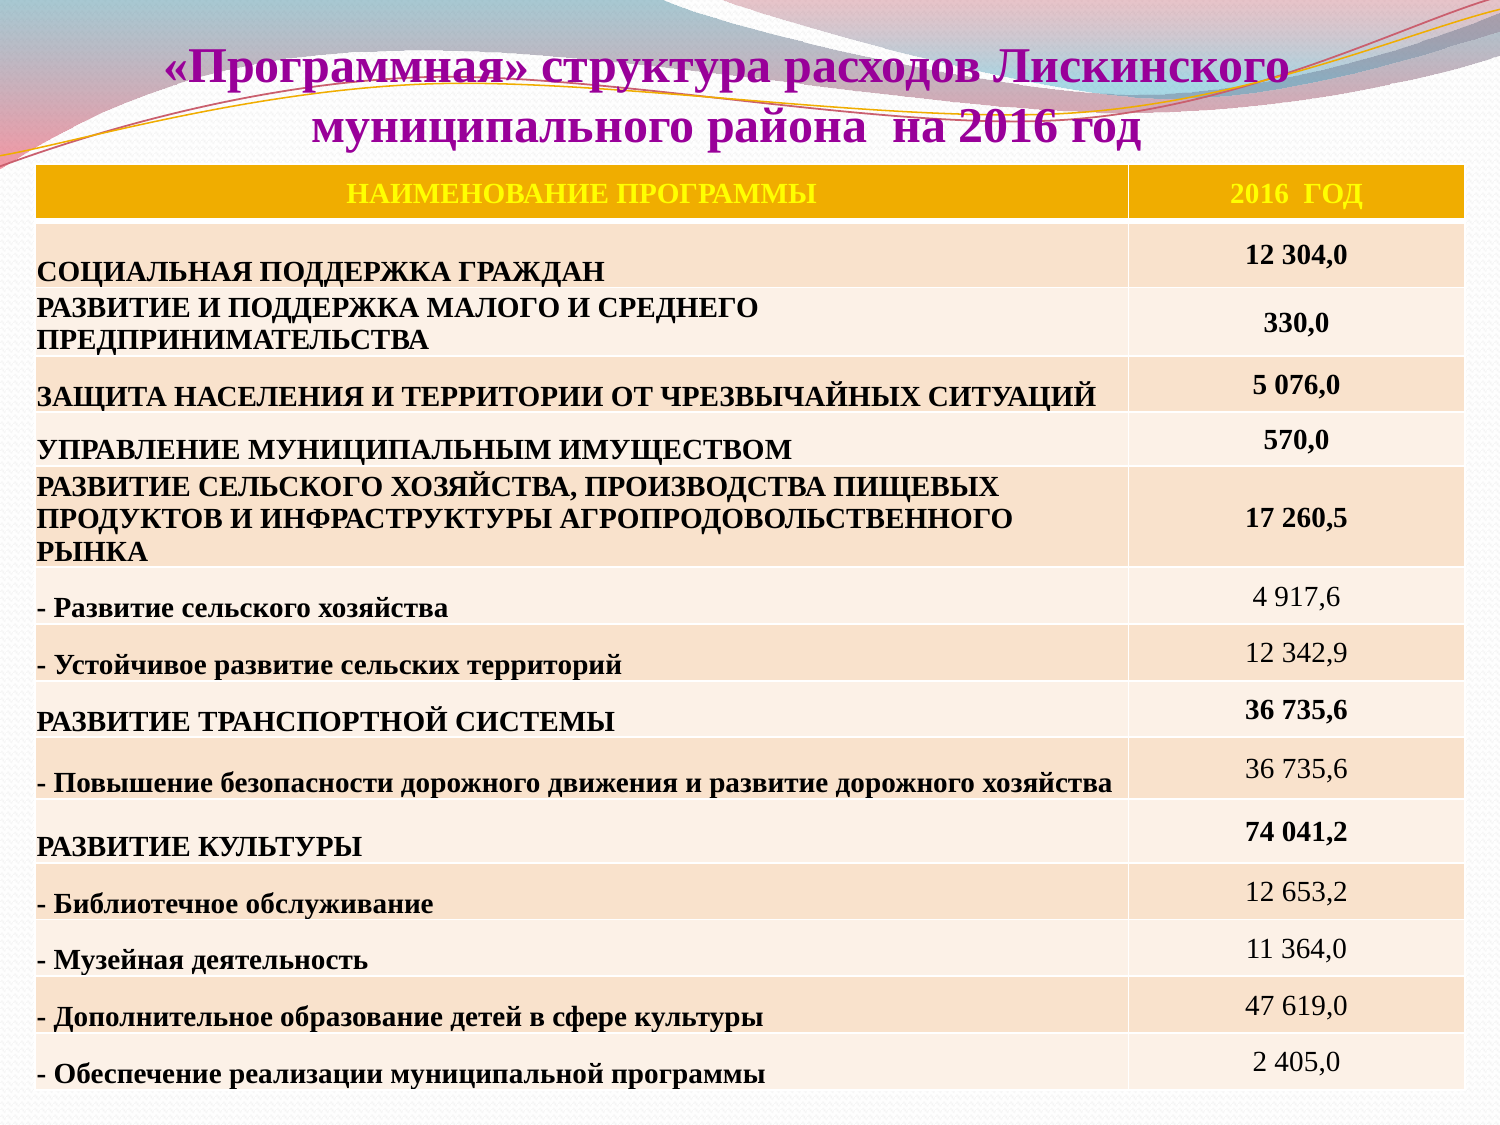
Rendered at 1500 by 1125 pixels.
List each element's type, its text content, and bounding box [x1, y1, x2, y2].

table_cell 12 342,9 [1129, 625, 1464, 680]
table_cell 12 304,0 [1129, 224, 1464, 287]
table_cell 330,0 [1129, 288, 1464, 355]
table_cell РАЗВИТИЕ СЕЛЬСКОГО ХОЗЯЙСТВА, ПРОИЗВОДСТВА ПИЩЕВЫХ ПРОДУКТОВ И ИНФРАСТРУКТУРЫ АГРОПРОДОВОЛЬСТВЕННОГО РЫНКА [36, 467, 1128, 566]
table_header 2016 ГОД [1129, 165, 1464, 218]
table_cell 36 735,6 [1129, 682, 1464, 736]
table_cell 2 405,0 [1129, 1034, 1464, 1089]
table_cell РАЗВИТИЕ ТРАНСПОРТНОЙ СИСТЕМЫ [36, 682, 1128, 736]
table_cell 5 076,0 [1129, 357, 1464, 411]
table_cell РАЗВИТИЕ И ПОДДЕРЖКА МАЛОГО И СРЕДНЕГО ПРЕДПРИНИМАТЕЛЬСТВА [36, 288, 1128, 355]
table_cell УПРАВЛЕНИЕ МУНИЦИПАЛЬНЫМ ИМУЩЕСТВОМ [36, 413, 1128, 465]
table_cell 570,0 [1129, 413, 1464, 465]
table_cell 36 735,6 [1129, 738, 1464, 798]
table_cell РАЗВИТИЕ КУЛЬТУРЫ [36, 800, 1128, 862]
table_cell ЗАЩИТА НАСЕЛЕНИЯ И ТЕРРИТОРИИ ОТ ЧРЕЗВЫЧАЙНЫХ СИТУАЦИЙ [36, 357, 1128, 411]
table_cell - Устойчивое развитие сельских территорий [36, 625, 1128, 680]
table_cell - Музейная деятельность [36, 920, 1128, 975]
table_cell СОЦИАЛЬНАЯ ПОДДЕРЖКА ГРАЖДАН [36, 224, 1128, 287]
table_cell 47 619,0 [1129, 977, 1464, 1032]
title «Программная» структура расходов Лискинского муниципального района на 2016 год [35, 35, 1418, 153]
table_cell 12 653,2 [1129, 864, 1464, 919]
table_cell - Дополнительное образование детей в сфере культуры [36, 977, 1128, 1032]
table_header НАИМЕНОВАНИЕ ПРОГРАММЫ [36, 165, 1128, 218]
table_cell 4 917,6 [1129, 568, 1464, 623]
table_cell - Обеспечение реализации муниципальной программы [36, 1034, 1128, 1089]
table_cell 11 364,0 [1129, 920, 1464, 975]
table_cell - Повышение безопасности дорожного движения и развитие дорожного хозяйства [36, 738, 1128, 798]
table_cell 17 260,5 [1129, 467, 1464, 566]
table_cell 74 041,2 [1129, 800, 1464, 862]
table_cell - Развитие сельского хозяйства [36, 568, 1128, 623]
table_cell - Библиотечное обслуживание [36, 864, 1128, 919]
